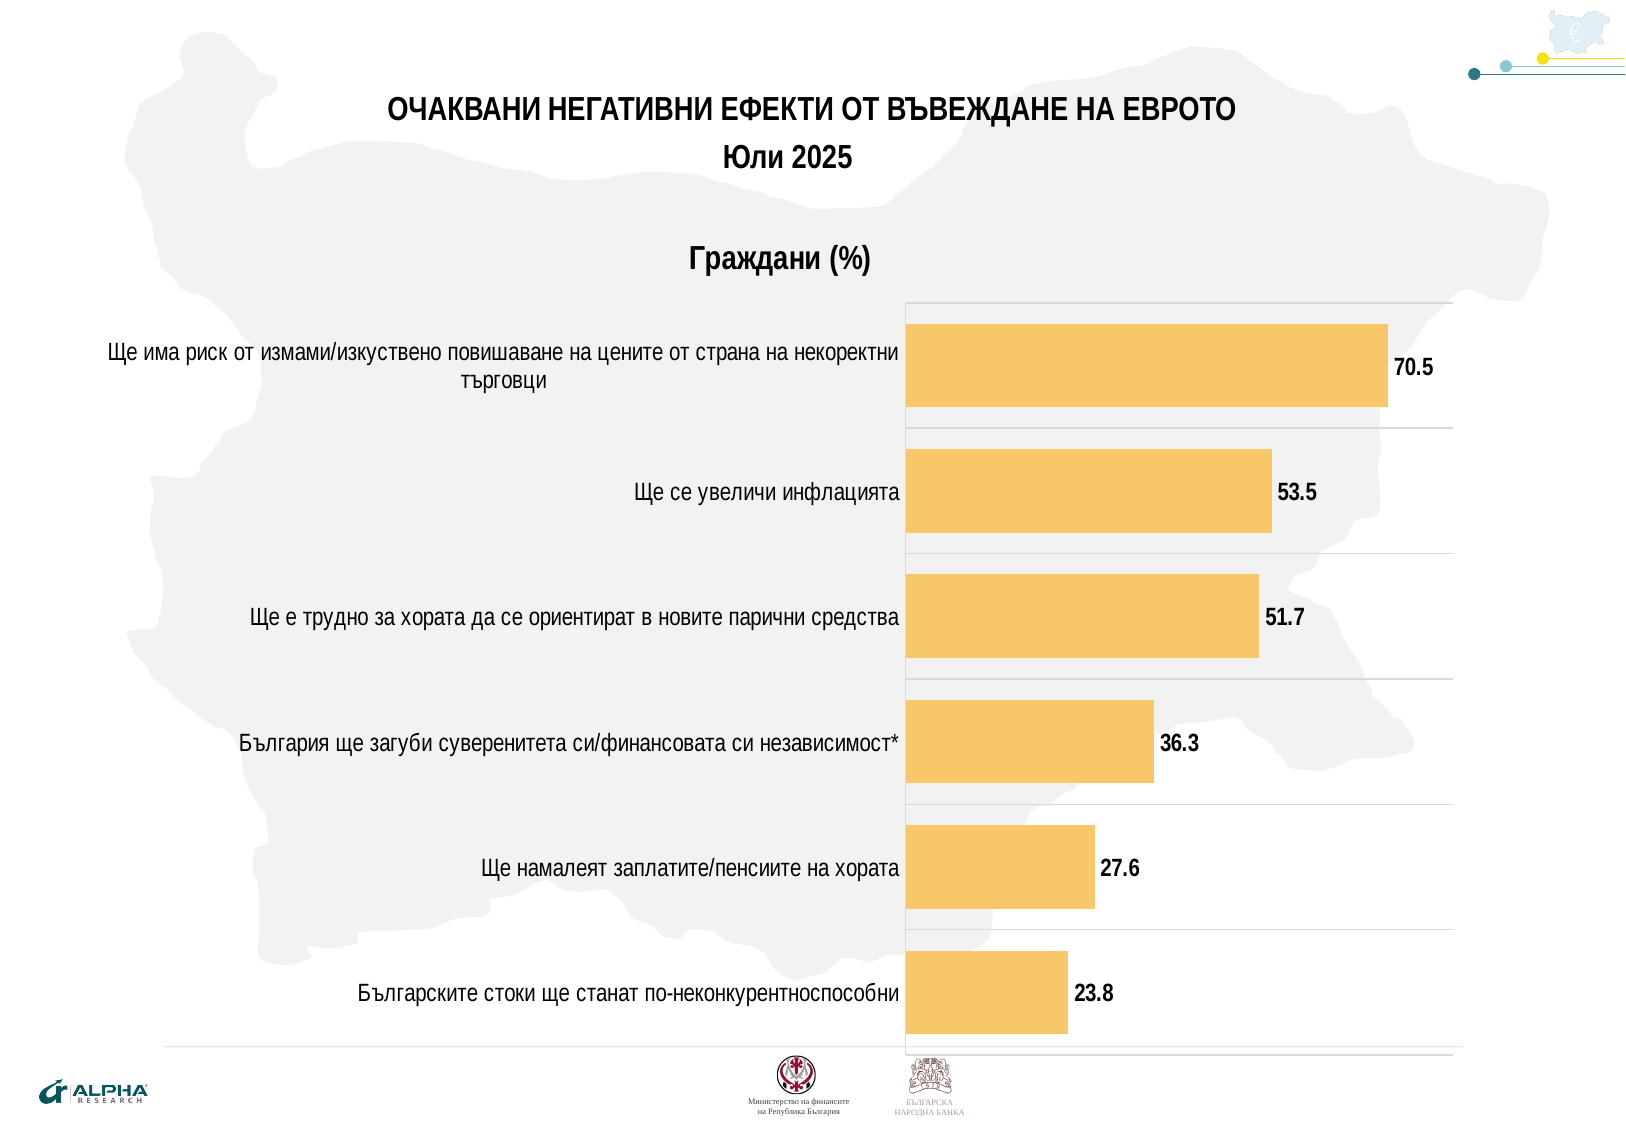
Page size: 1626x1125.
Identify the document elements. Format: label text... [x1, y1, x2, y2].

picture [1549, 10, 1610, 54]
text_box Юли 2025 [708, 127, 940, 183]
picture [776, 1073, 816, 1095]
chart [79, 202, 1482, 1073]
picture [39, 1079, 148, 1104]
text_box Очаквани негативни ефекти от въвеждане на еврото [199, 79, 1426, 135]
picture [904, 1073, 956, 1100]
